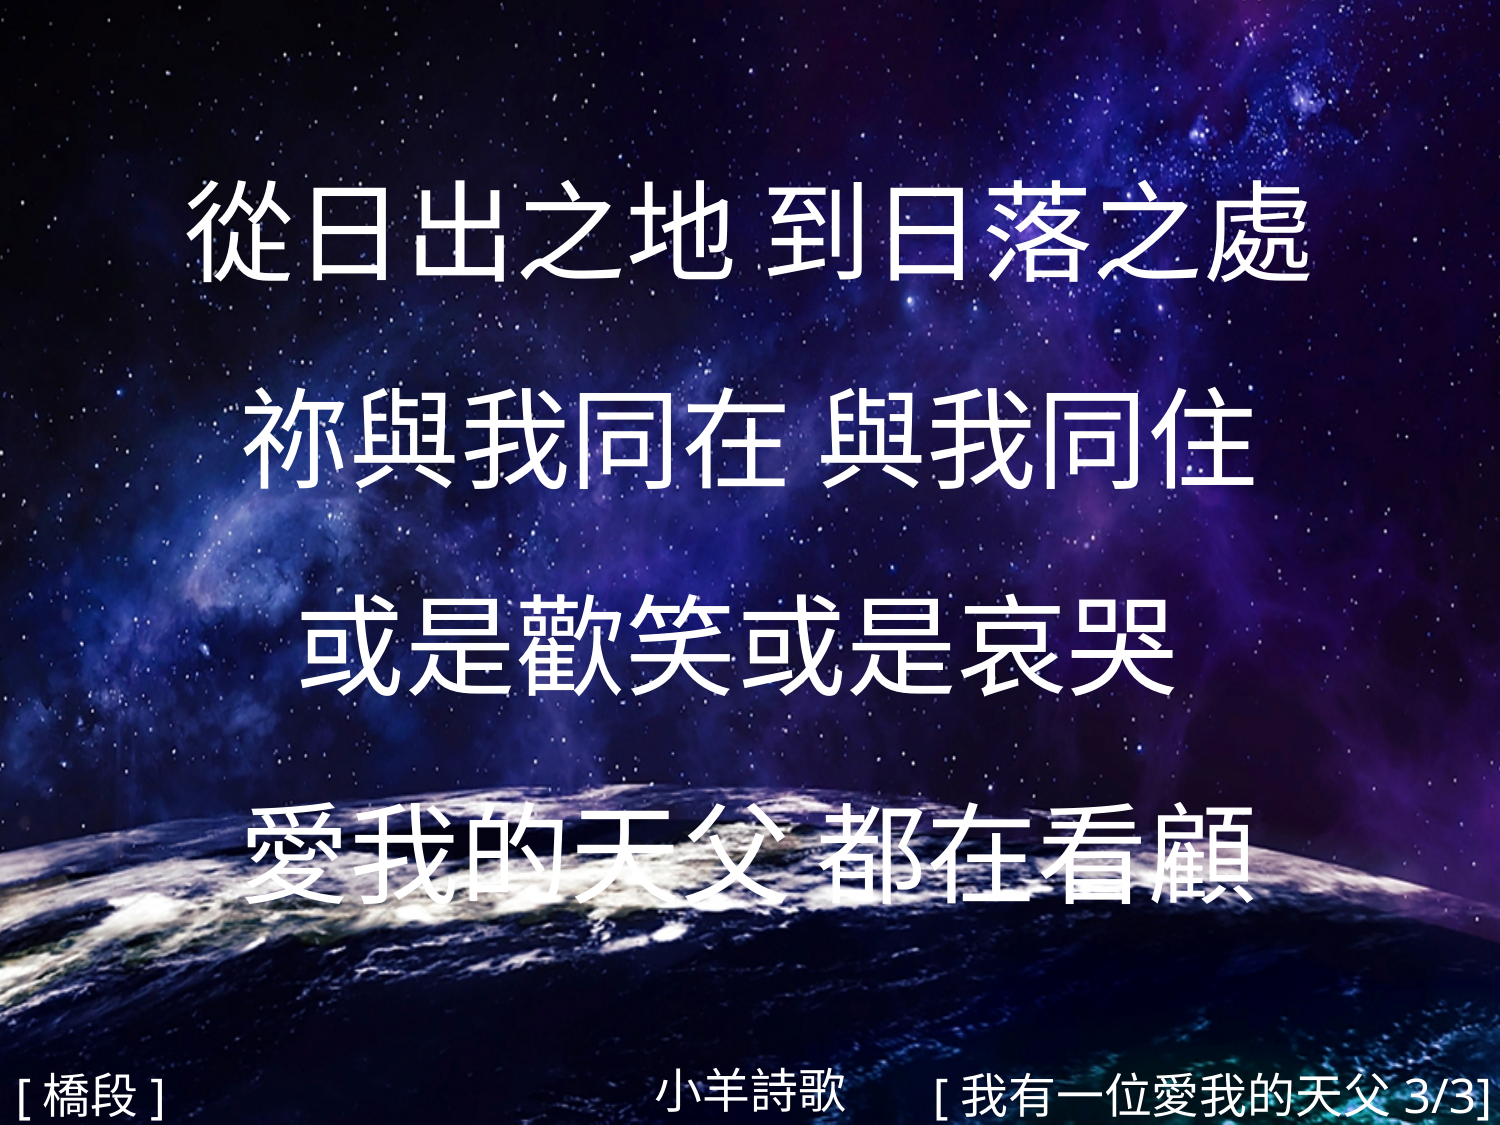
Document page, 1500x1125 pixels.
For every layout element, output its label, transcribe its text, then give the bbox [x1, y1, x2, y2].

picture [0, 0, 1500, 80]
text_box [橋段] [0, 1058, 271, 1125]
text_box [我有一位愛我的天父3/3] [868, 1058, 1500, 1125]
title [0, 700, 1494, 710]
subtitle 小羊詩歌 [0, 1053, 1500, 1125]
text_box 從日出之地 到日落之處 祢與我同在 與我同住 或是歡笑或是哀哭 愛我的天父 都在看顧 [0, 80, 1500, 700]
picture [0, 700, 1500, 1053]
